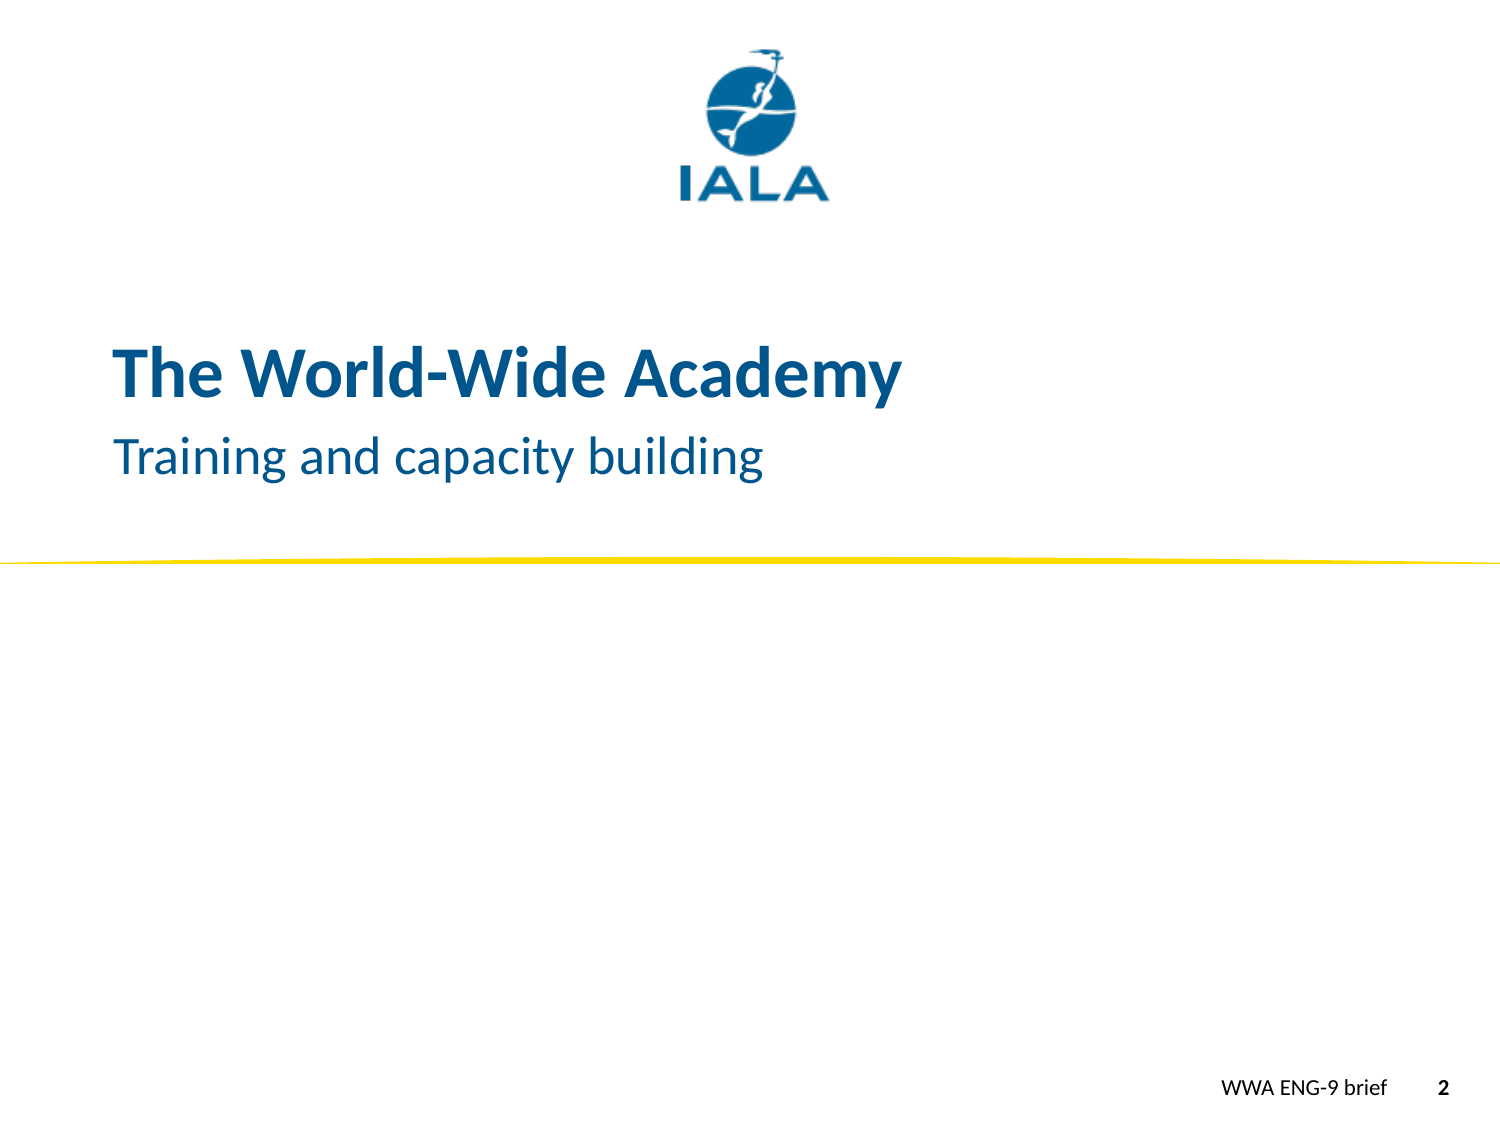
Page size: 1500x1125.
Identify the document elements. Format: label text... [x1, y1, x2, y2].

list Training and capacity building [112, 413, 1388, 552]
title The World-Wide Academy [112, 249, 1388, 412]
slide_number 2 [1388, 1046, 1500, 1125]
footer WWA ENG-9 brief [466, 1046, 1388, 1125]
